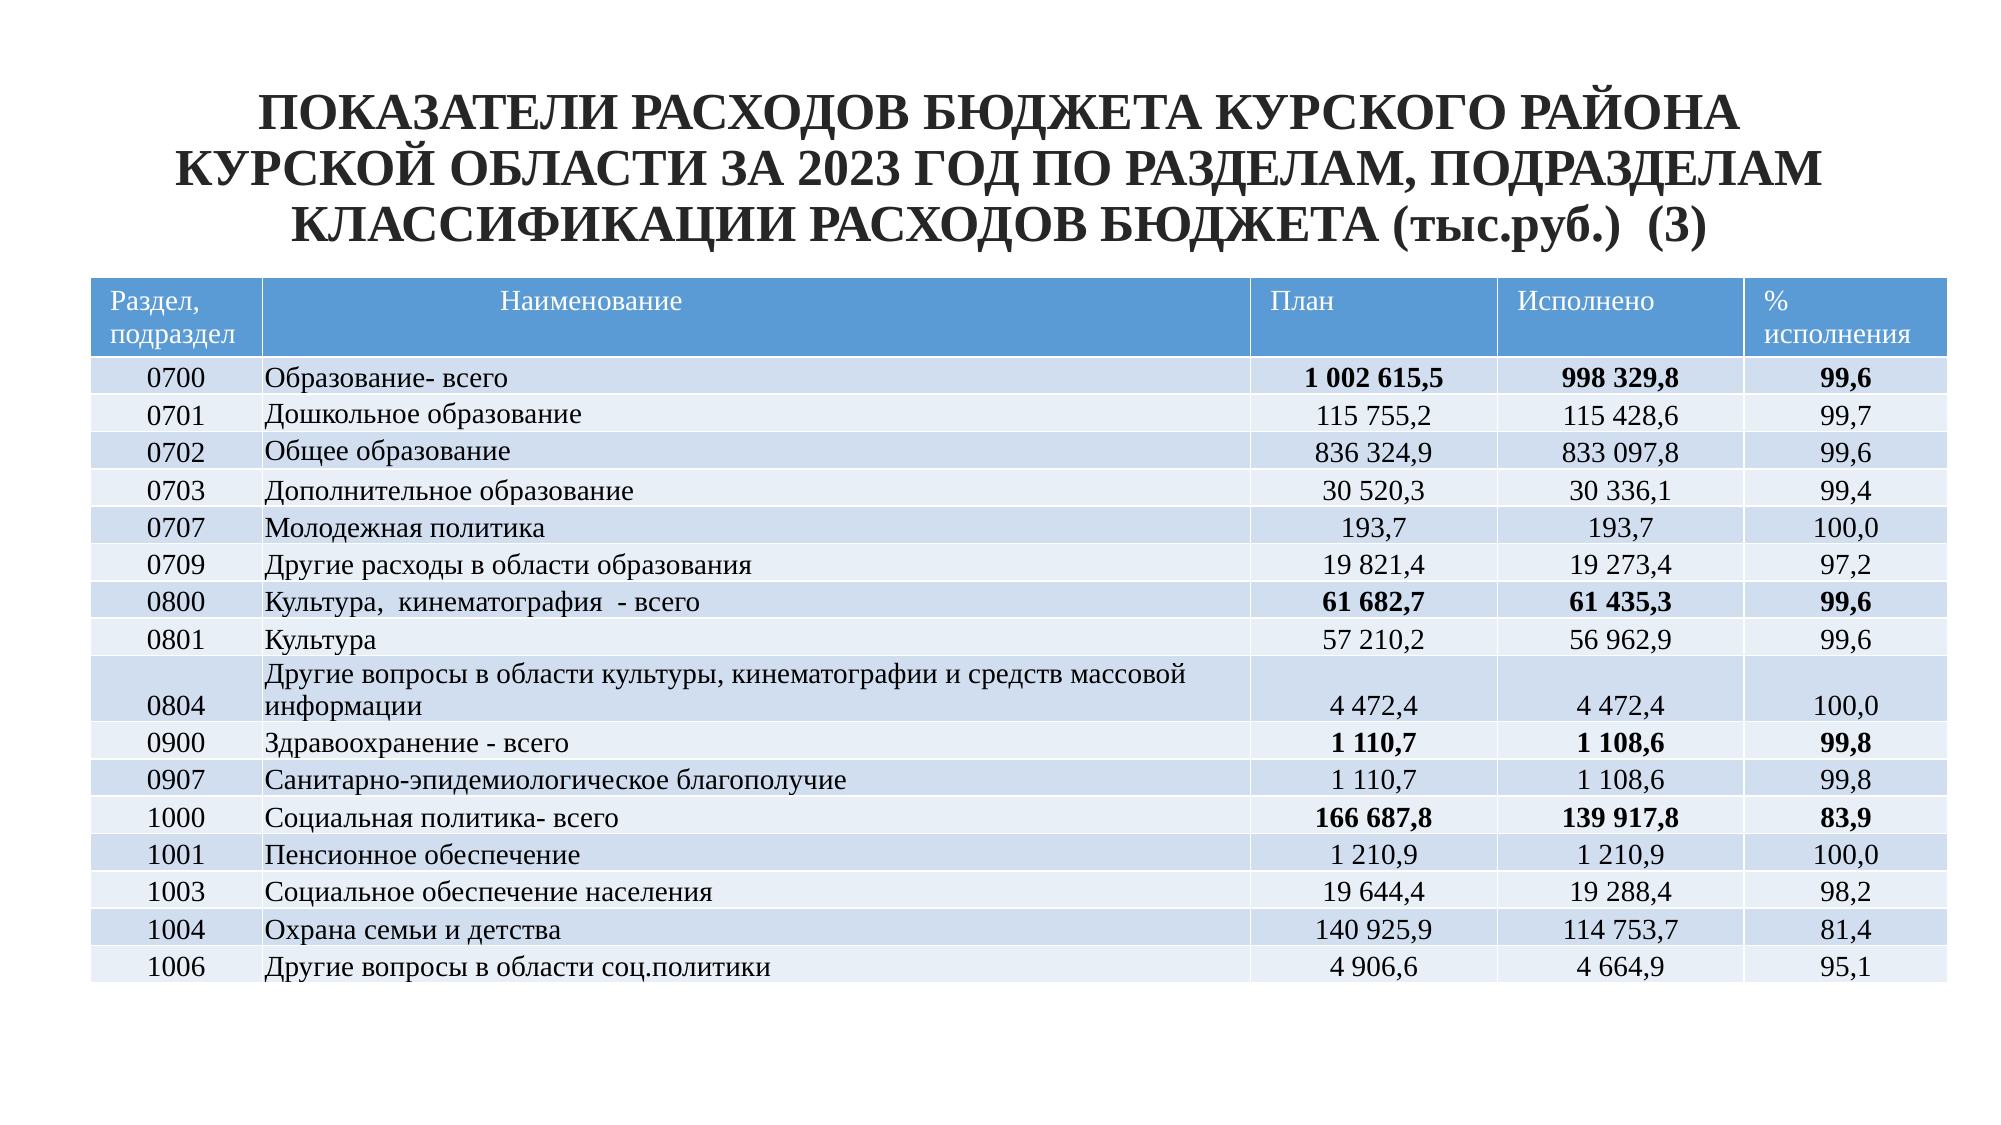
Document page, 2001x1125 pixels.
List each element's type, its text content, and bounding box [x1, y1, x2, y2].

table_cell 4 472,4 [1251, 656, 1497, 721]
table_cell 99,6 [1745, 582, 1947, 617]
table_cell 0800 [91, 582, 262, 617]
table_cell 1001 [91, 834, 262, 870]
table_cell 998 329,8 [1498, 358, 1743, 393]
table_cell 4 664,9 [1498, 946, 1743, 982]
table_cell 61 682,7 [1251, 582, 1497, 617]
title ПОКАЗАТЕЛИ РАСХОДОВ БЮДЖЕТА КУРСКОГО РАЙОНА КУРСКОЙ ОБЛАСТИ ЗА 2023 ГОД ПО РАЗДЕЛАМ, ПОДРАЗДЕЛАМ КЛАССИФИКАЦИИ РАСХОДОВ БЮДЖЕТА (тыс.руб.) (3) [137, 59, 1863, 276]
table_cell Культура, кинематография - всего [263, 582, 1250, 617]
table_header План [1251, 278, 1497, 356]
table_cell 99,4 [1745, 470, 1947, 505]
table_cell 1 002 615,5 [1251, 358, 1497, 393]
table_cell 0702 [91, 432, 262, 468]
table_cell 1003 [91, 872, 262, 907]
table_cell 193,7 [1498, 507, 1743, 543]
table_cell 99,6 [1745, 619, 1947, 655]
table_header Раздел, подраздел [91, 278, 262, 356]
table_cell 1 108,6 [1498, 722, 1743, 758]
table_cell 99,8 [1745, 760, 1947, 795]
table_header Исполнено [1498, 278, 1743, 356]
table_cell Социальная политика- всего [263, 797, 1250, 833]
table_cell 99,7 [1745, 395, 1947, 431]
table_cell 81,4 [1745, 909, 1947, 945]
table_cell 0804 [91, 656, 262, 721]
table_cell Культура [263, 619, 1250, 655]
table_cell 833 097,8 [1498, 432, 1743, 468]
table_cell Дошкольное образование [263, 395, 1250, 431]
table_cell Образование- всего [263, 358, 1250, 393]
table_cell 114 753,7 [1498, 909, 1743, 945]
table_cell 0703 [91, 470, 262, 505]
table_cell 115 428,6 [1498, 395, 1743, 431]
table_cell Другие вопросы в области культуры, кинематографии и средств массовой информации [263, 656, 1250, 721]
table_cell 0907 [91, 760, 262, 795]
table_cell 115 755,2 [1251, 395, 1497, 431]
table_cell 139 917,8 [1498, 797, 1743, 833]
table_cell 1 210,9 [1498, 834, 1743, 870]
table_cell 140 925,9 [1251, 909, 1497, 945]
table_cell Охрана семьи и детства [263, 909, 1250, 945]
table_cell 99,8 [1745, 722, 1947, 758]
table_cell 4 906,6 [1251, 946, 1497, 982]
table_cell 98,2 [1745, 872, 1947, 907]
table_cell 193,7 [1251, 507, 1497, 543]
table_cell 19 821,4 [1251, 544, 1497, 580]
table_cell Молодежная политика [263, 507, 1250, 543]
table_cell 0900 [91, 722, 262, 758]
table_cell Социальное обеспечение населения [263, 872, 1250, 907]
table_cell 100,0 [1745, 834, 1947, 870]
table_cell Общее образование [263, 432, 1250, 468]
table_cell 100,0 [1745, 507, 1947, 543]
table_cell 0701 [91, 395, 262, 431]
table_cell 0801 [91, 619, 262, 655]
table_cell 166 687,8 [1251, 797, 1497, 833]
table_cell 836 324,9 [1251, 432, 1497, 468]
table_cell 1 210,9 [1251, 834, 1497, 870]
table_cell Дополнительное образование [263, 470, 1250, 505]
table_header % исполнения [1745, 278, 1947, 356]
table_cell 95,1 [1745, 946, 1947, 982]
table_cell 1 108,6 [1498, 760, 1743, 795]
table_cell 1000 [91, 797, 262, 833]
table_cell 0709 [91, 544, 262, 580]
table_cell 30 520,3 [1251, 470, 1497, 505]
table_cell 100,0 [1745, 656, 1947, 721]
table_cell 1 110,7 [1251, 760, 1497, 795]
table_cell 0707 [91, 507, 262, 543]
table_cell 19 288,4 [1498, 872, 1743, 907]
table_cell 1006 [91, 946, 262, 982]
table_cell 1 110,7 [1251, 722, 1497, 758]
table_cell 30 336,1 [1498, 470, 1743, 505]
table_cell 19 644,4 [1251, 872, 1497, 907]
table_cell 0700 [91, 358, 262, 393]
table_cell 61 435,3 [1498, 582, 1743, 617]
table_cell Другие вопросы в области соц.политики [263, 946, 1250, 982]
table_cell 97,2 [1745, 544, 1947, 580]
table_cell Здравоохранение - всего [263, 722, 1250, 758]
table_cell Пенсионное обеспечение [263, 834, 1250, 870]
table_cell 99,6 [1745, 358, 1947, 393]
table_cell Другие расходы в области образования [263, 544, 1250, 580]
table_header Наименование [263, 278, 1250, 356]
table_cell 1004 [91, 909, 262, 945]
table_cell 83,9 [1745, 797, 1947, 833]
table_cell 19 273,4 [1498, 544, 1743, 580]
table_cell 57 210,2 [1251, 619, 1497, 655]
table_cell 56 962,9 [1498, 619, 1743, 655]
table_cell Санитарно-эпидемиологическое благополучие [263, 760, 1250, 795]
table_cell 4 472,4 [1498, 656, 1743, 721]
table_cell 99,6 [1745, 432, 1947, 468]
